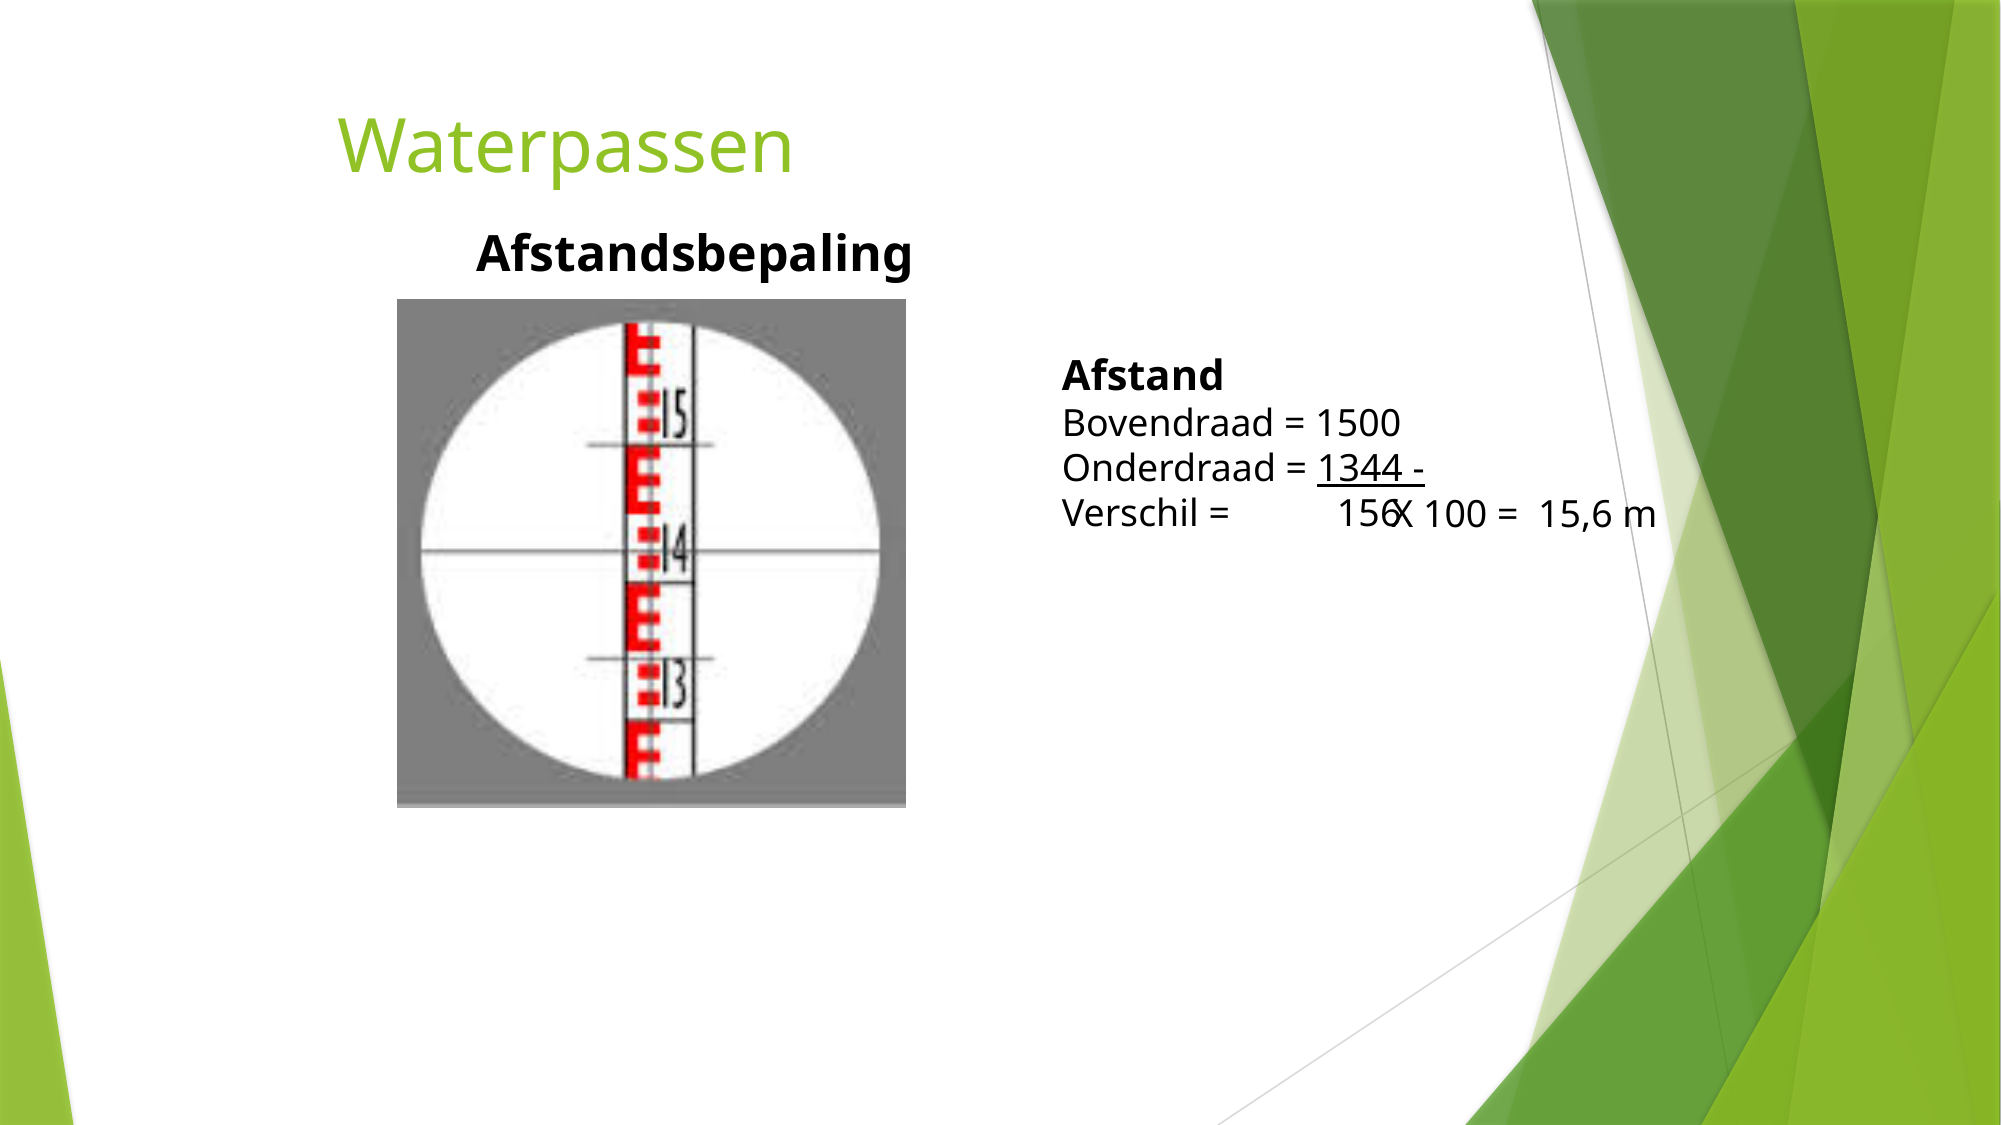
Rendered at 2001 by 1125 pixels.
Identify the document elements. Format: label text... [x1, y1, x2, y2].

text_box Afstandsbepaling [461, 214, 929, 289]
text_box Waterpassen [322, 89, 812, 195]
text_box X 100 = 15,6 m [1376, 482, 1673, 543]
picture [397, 298, 906, 808]
text_box Afstand Bovendraad = 1500 Onderdraad = 1344 - Verschil = 156 [1047, 341, 1758, 541]
